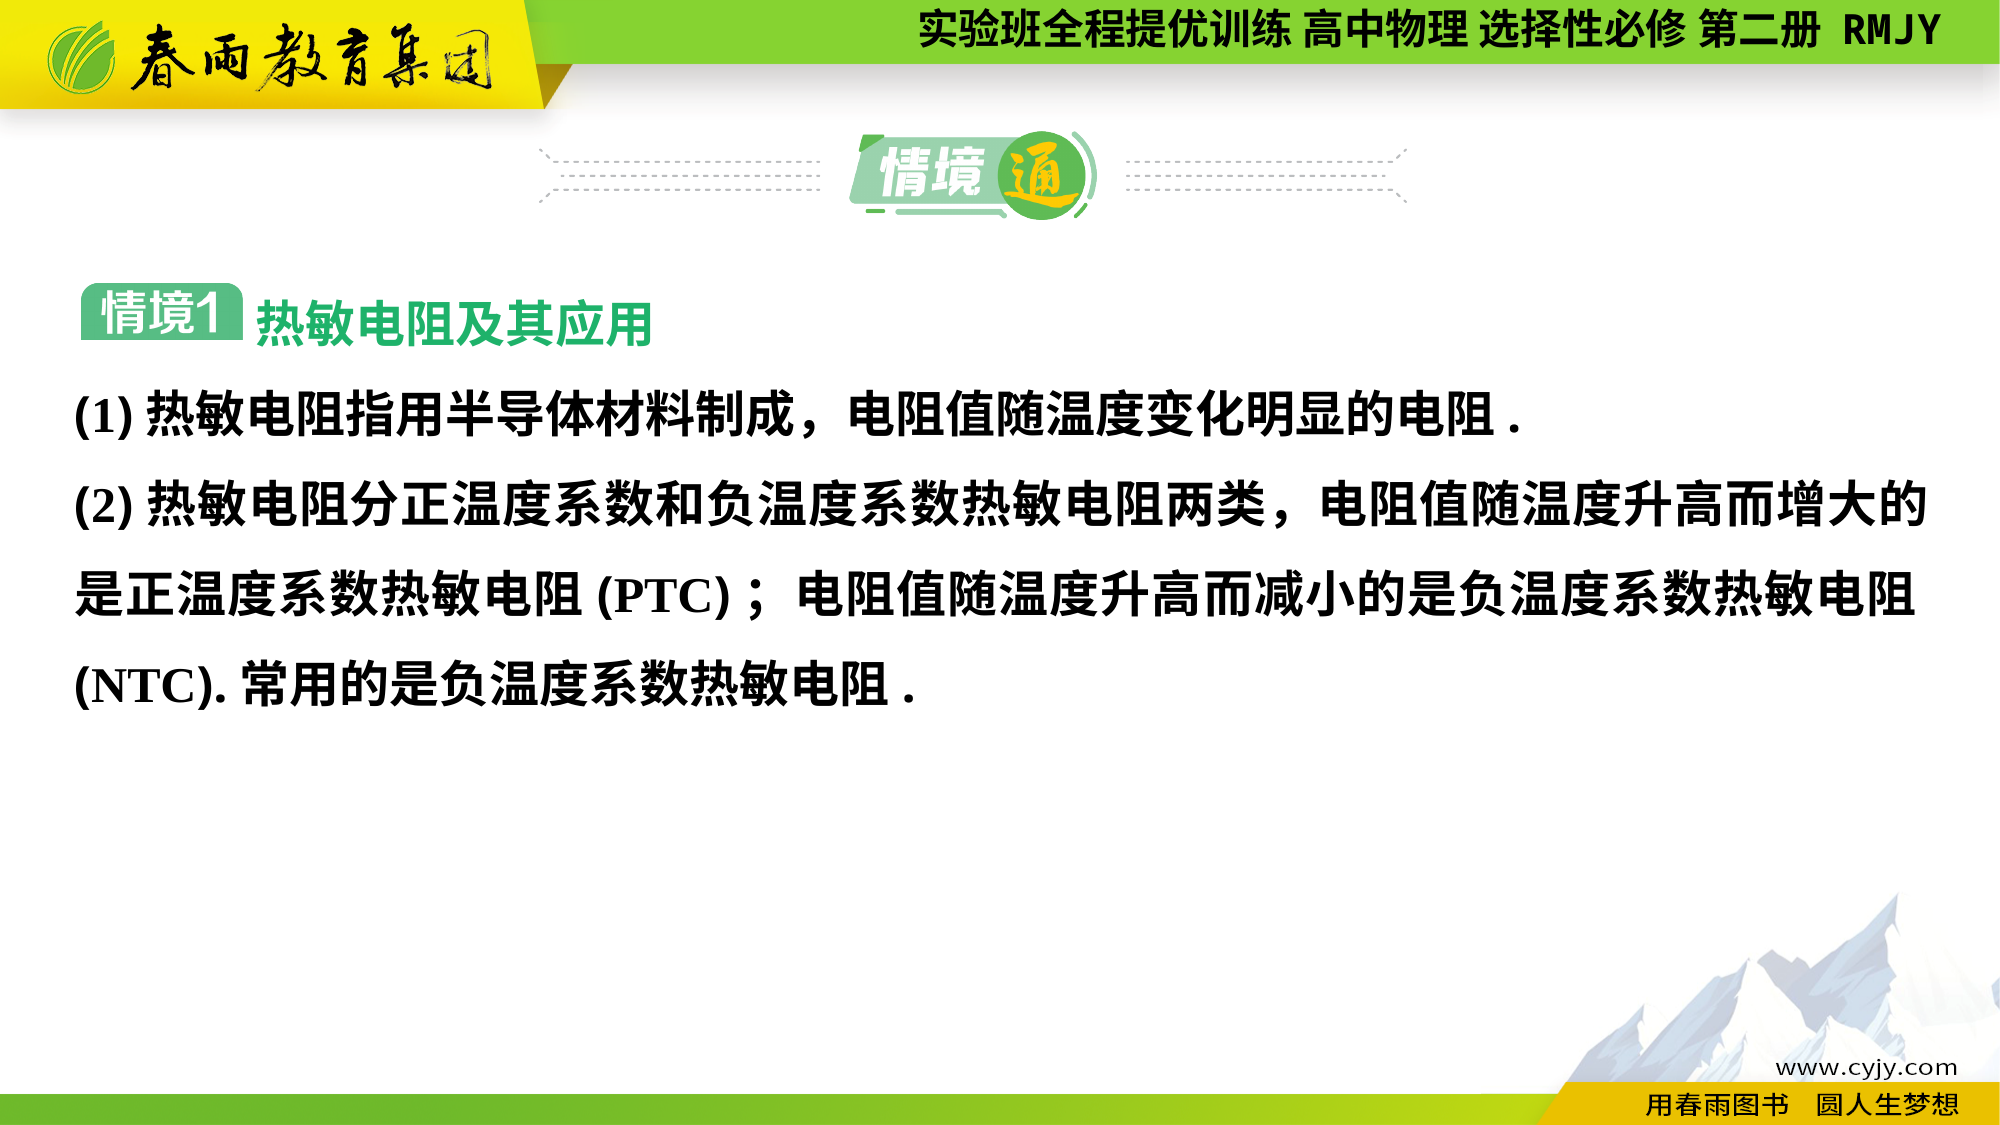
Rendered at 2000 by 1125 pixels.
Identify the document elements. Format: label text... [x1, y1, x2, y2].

picture [0, 0, 2000, 1125]
list 热敏电阻及其应用 (1)热敏电阻指用半导体材料制成，电阻值随温度变化明显的电阻. (2)热敏电阻分正温度系数和负温度系数热敏电阻两类，电阻值随温度升高而增大的是正温度系数热敏电阻(PTC)；电阻值随温度升高而减小的是负温度系数热敏电阻(NTC).常用的是负温度系数热敏电阻. [59, 255, 1944, 725]
